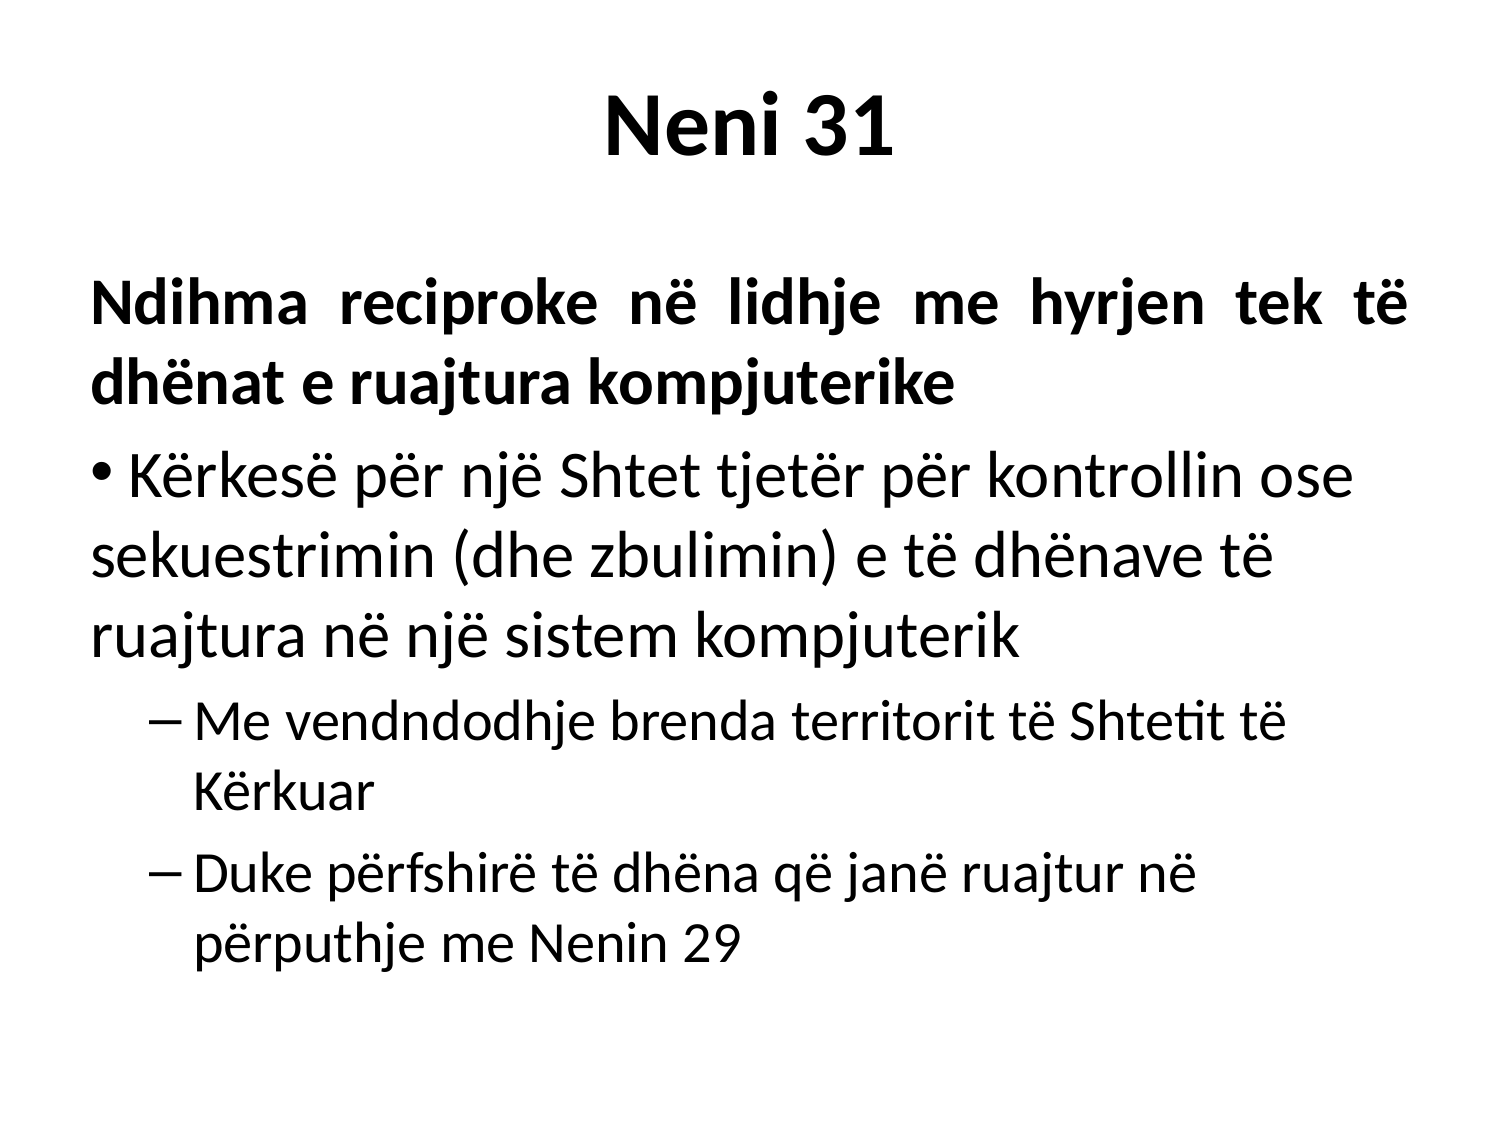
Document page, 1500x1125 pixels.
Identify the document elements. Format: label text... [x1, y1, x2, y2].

list Ndihma reciproke në lidhje me hyrjen tek të dhënat e ruajtura kompjuterike Kërkesë për një Shtet tjetër për kontrollin ose sekuestrimin (dhe zbulimin) e të dhënave të ruajtura në një sistem kompjuterik Me vendndodhje brenda territorit të Shtetit të Kërkuar Duke përfshirë të dhëna që janë ruajtur në përputhje me Nenin 29 [74, 249, 1426, 1039]
title Neni 31 [74, 44, 1426, 206]
